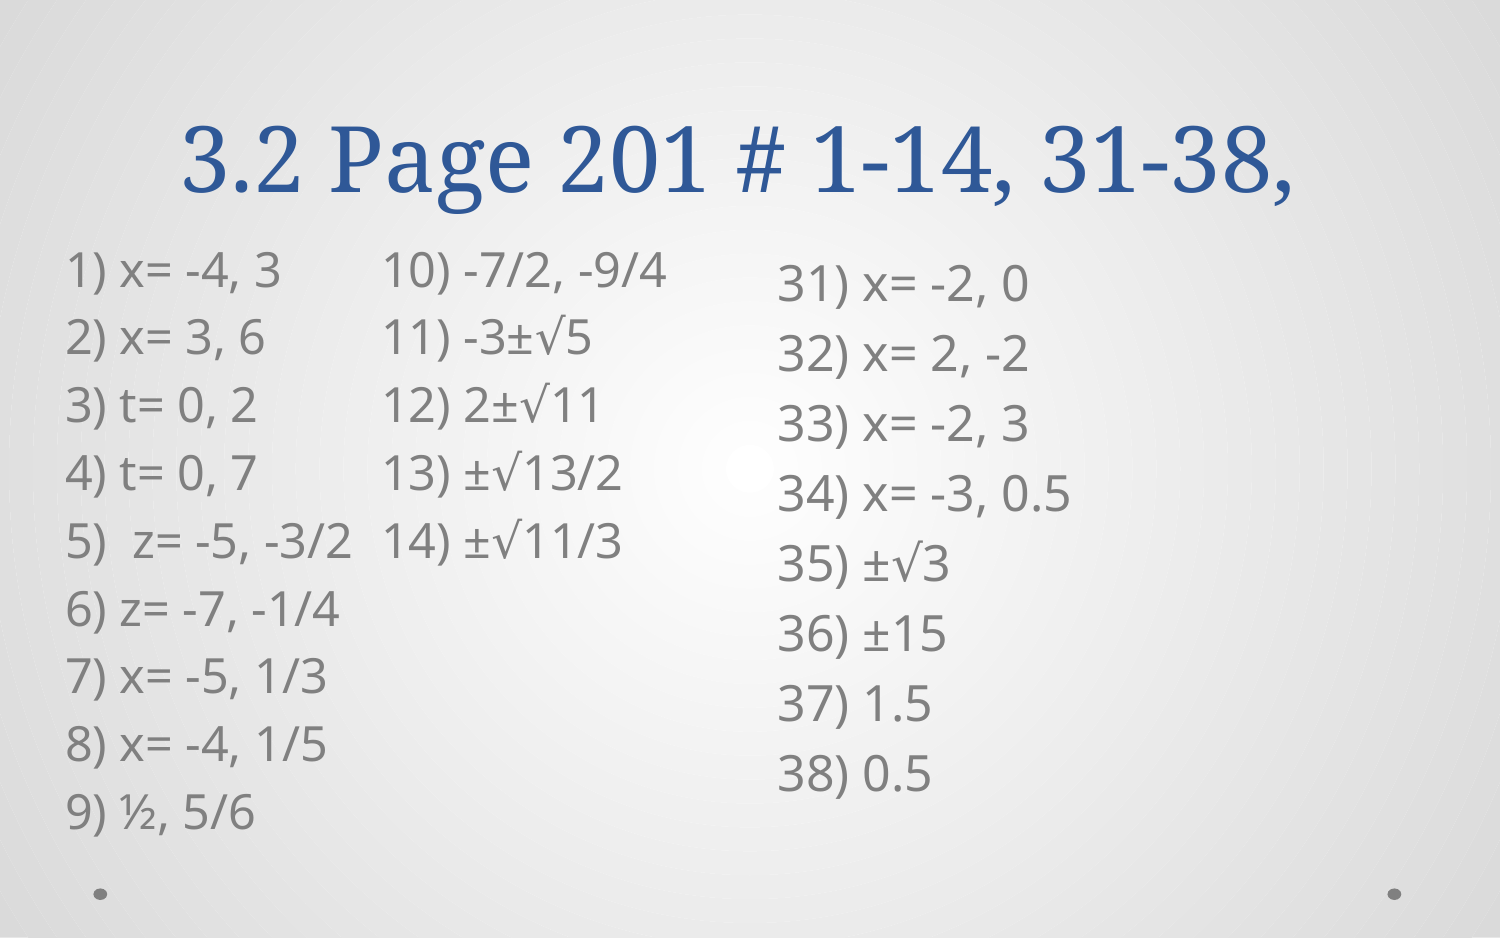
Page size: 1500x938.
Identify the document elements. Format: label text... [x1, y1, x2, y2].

list 1) x= -4, 3 2) x= 3, 6 3) t= 0, 2 4) t= 0, 7 5) z= -5, -3/2 6) z= -7, -1/4 7) x= -5, 1/3 8) x= -4, 1/5 9) ½, 5/6 10) -7/2, -9/4 11) -3±√5 12) 2±√11 13) ±√13/2 14) ±√11/3 [50, 231, 713, 850]
title 3.2 Page 201 # 1-14, 31-38, [75, 0, 1425, 219]
list 31) x= -2, 0 32) x= 2, -2 33) x= -2, 3 34) x= -3, 0.5 35) ±√3 36) ±15 37) 1.5 38) 0.5 [762, 243, 1426, 863]
